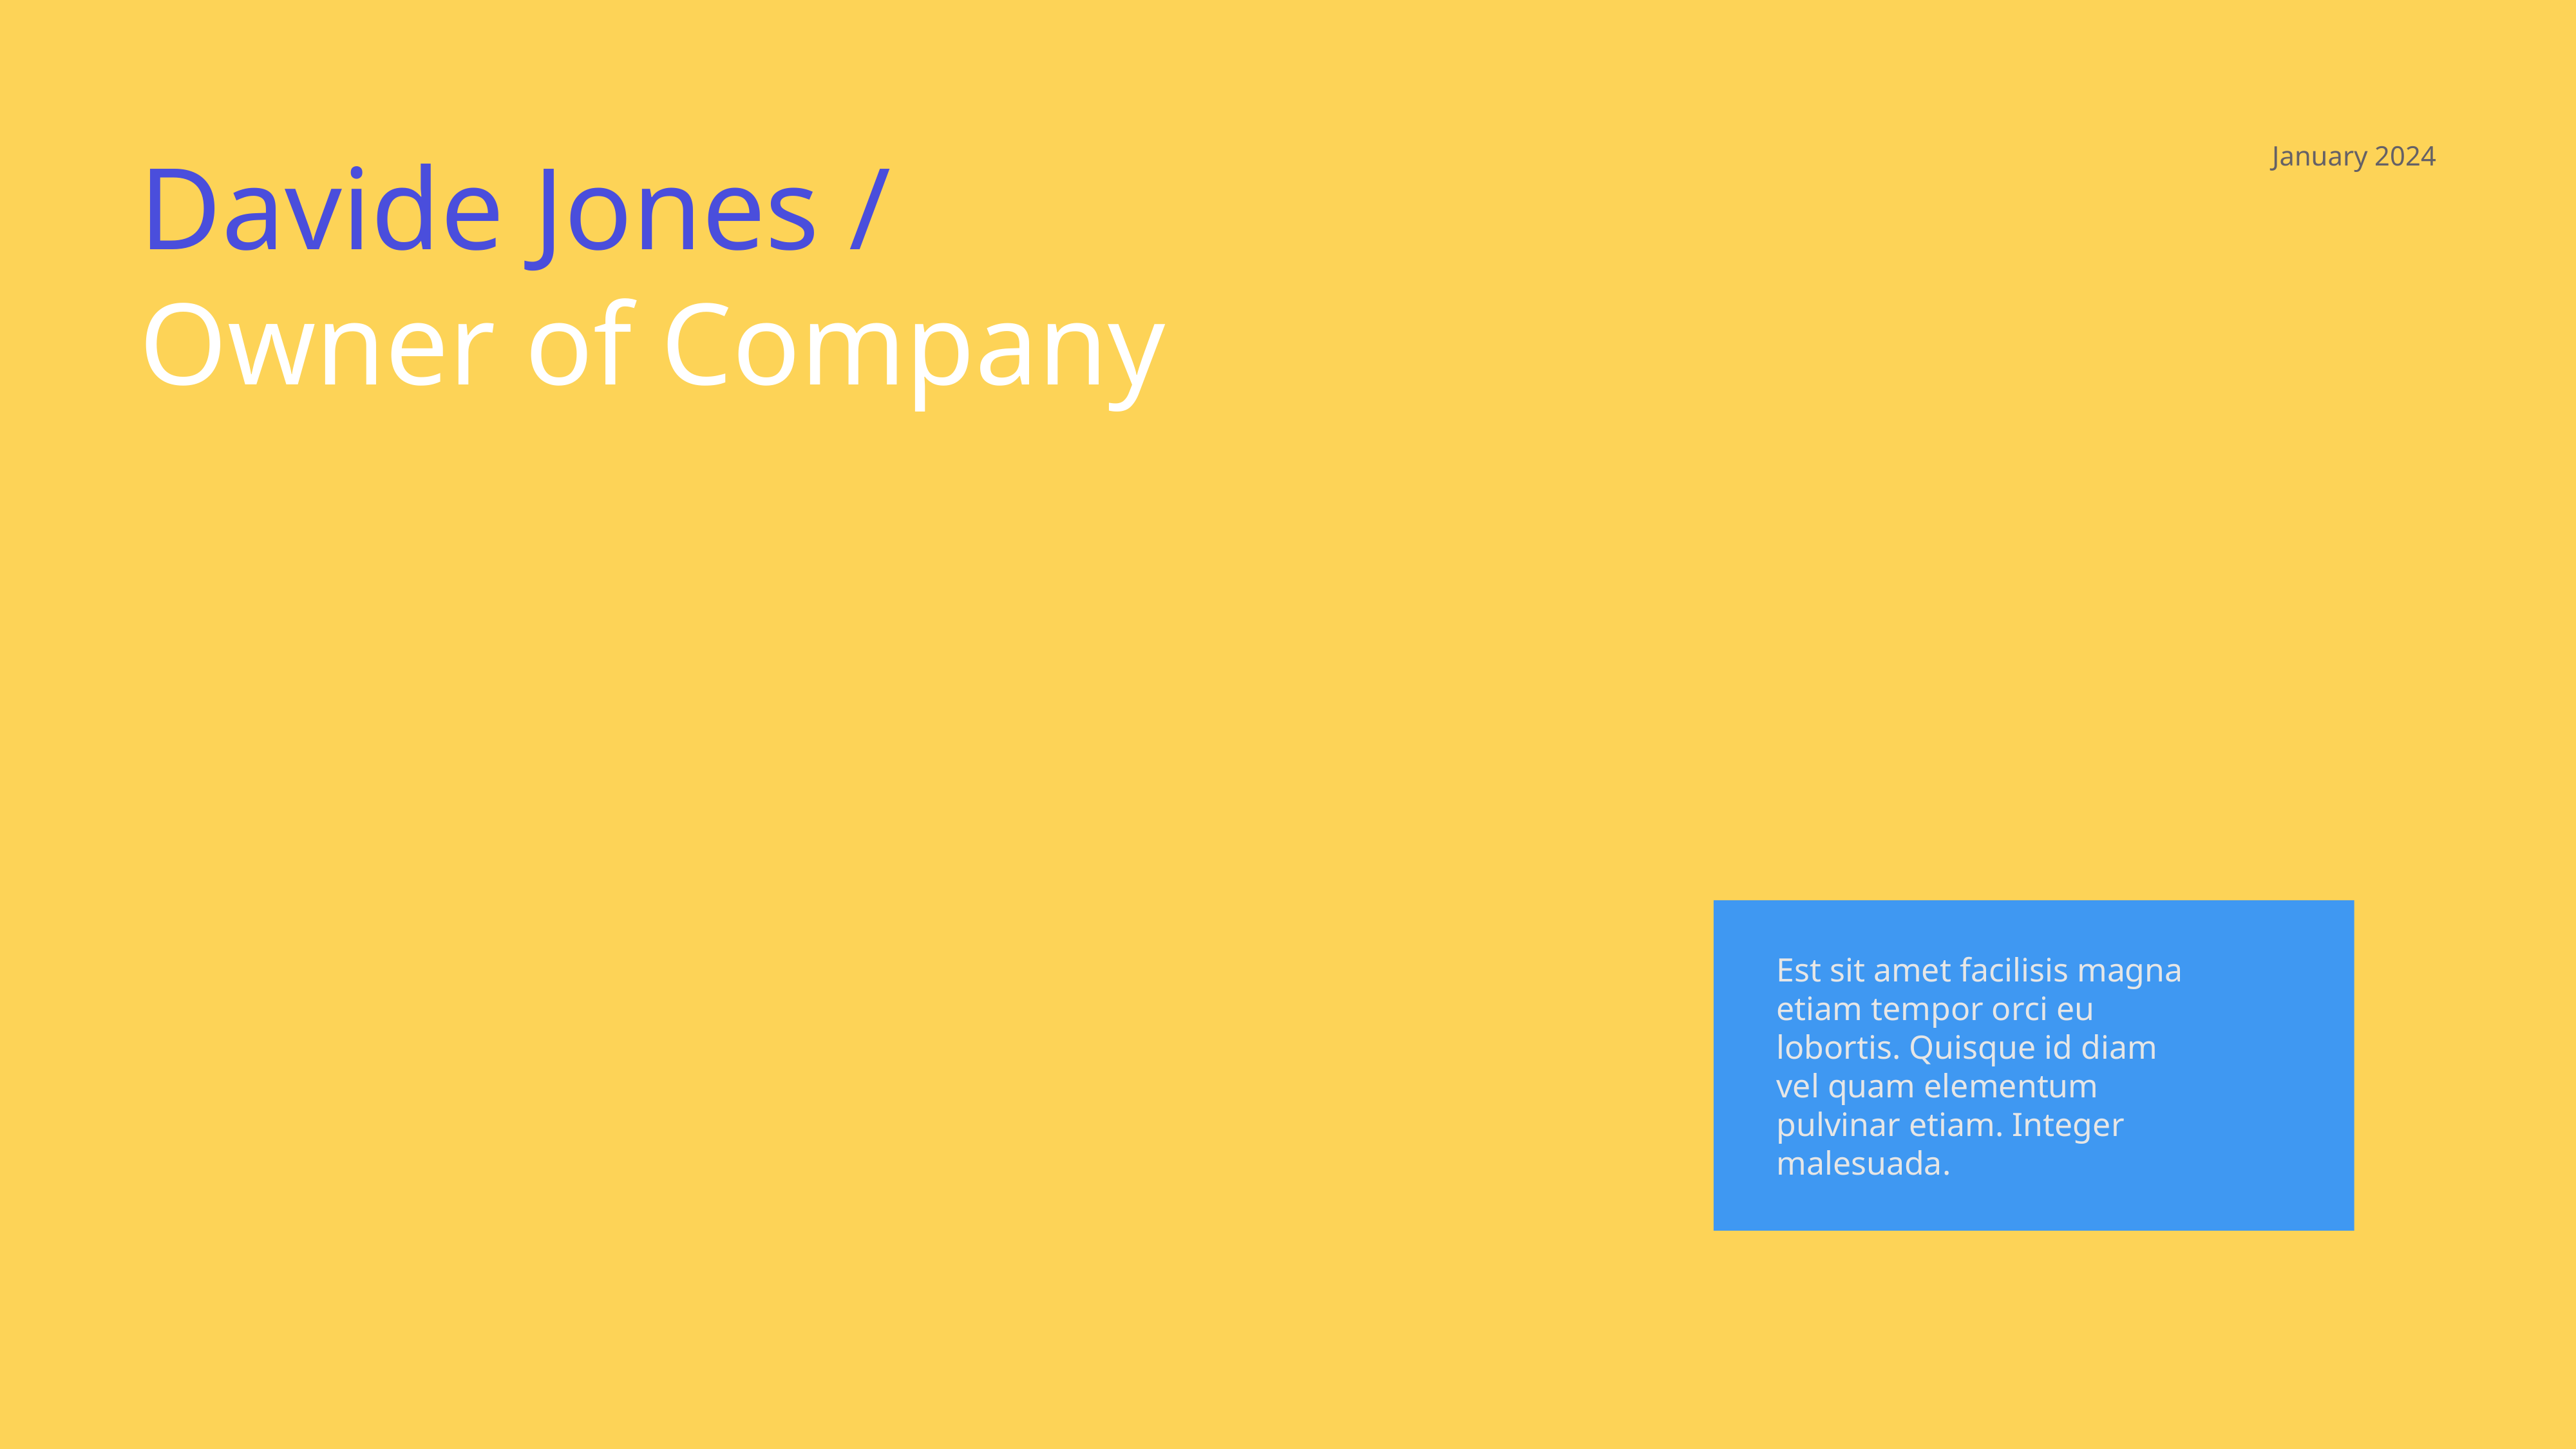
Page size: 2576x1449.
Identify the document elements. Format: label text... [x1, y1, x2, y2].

text_box Davide Jones / Owner of Company [134, 131, 1178, 413]
picture [145, 486, 2441, 1314]
text_box January 2024 [2266, 133, 2442, 177]
